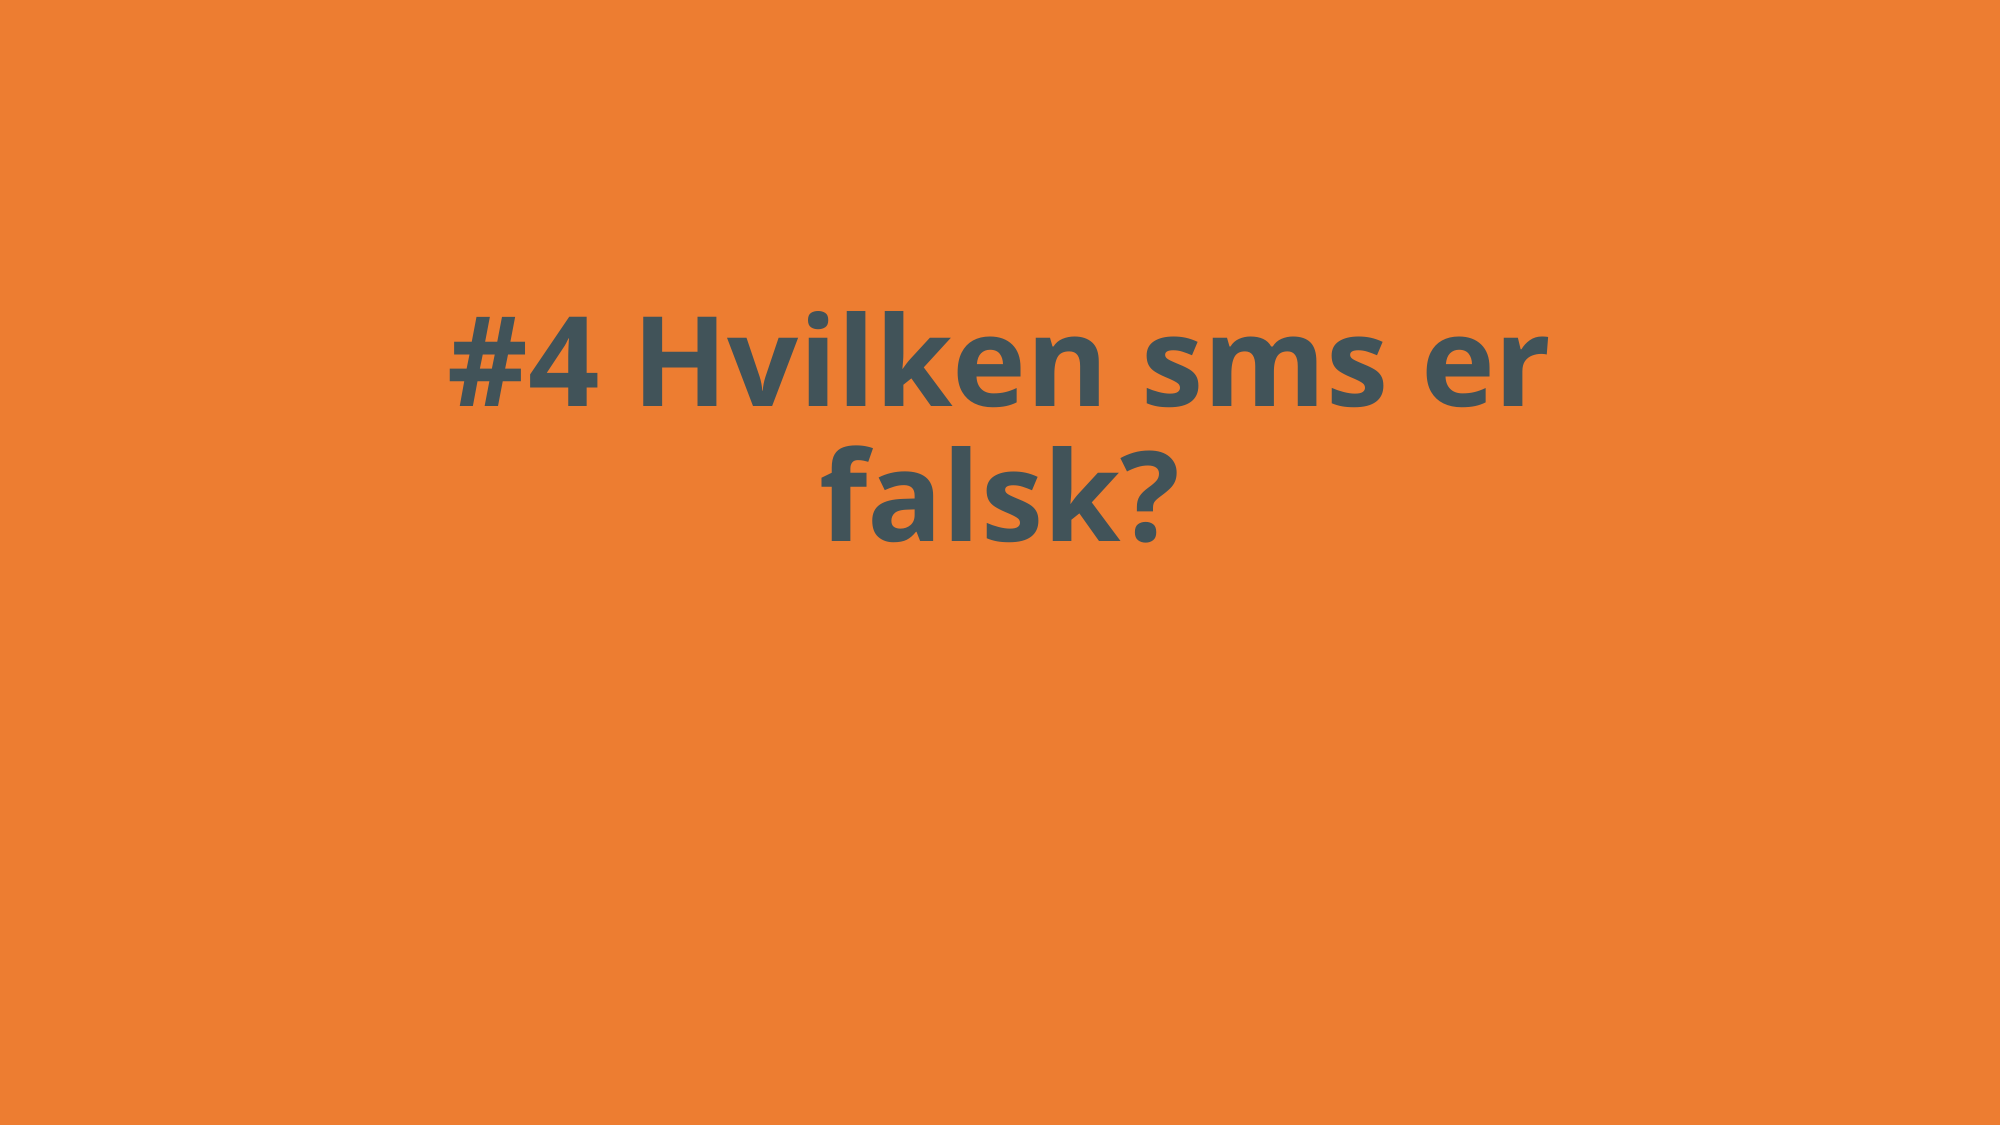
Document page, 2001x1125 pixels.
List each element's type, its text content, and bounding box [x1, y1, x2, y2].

title #4 Hvilken sms er falsk? [249, 184, 1750, 576]
